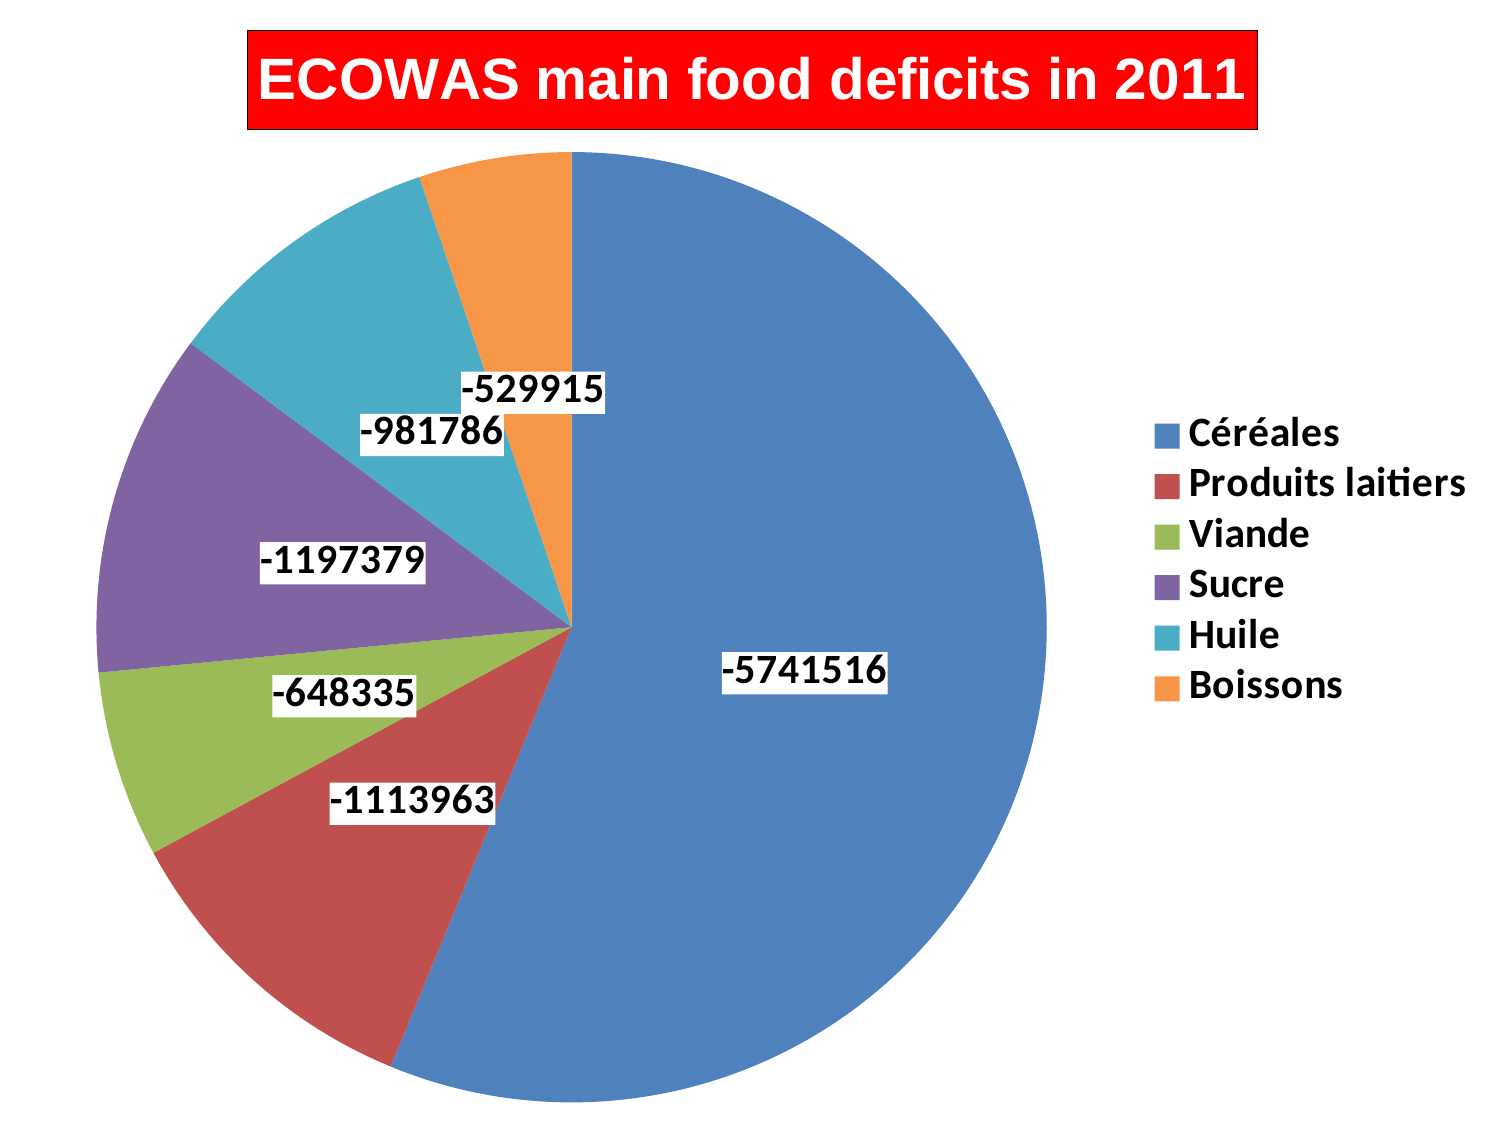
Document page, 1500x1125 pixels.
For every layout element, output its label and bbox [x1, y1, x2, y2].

chart [2, 0, 1500, 1125]
